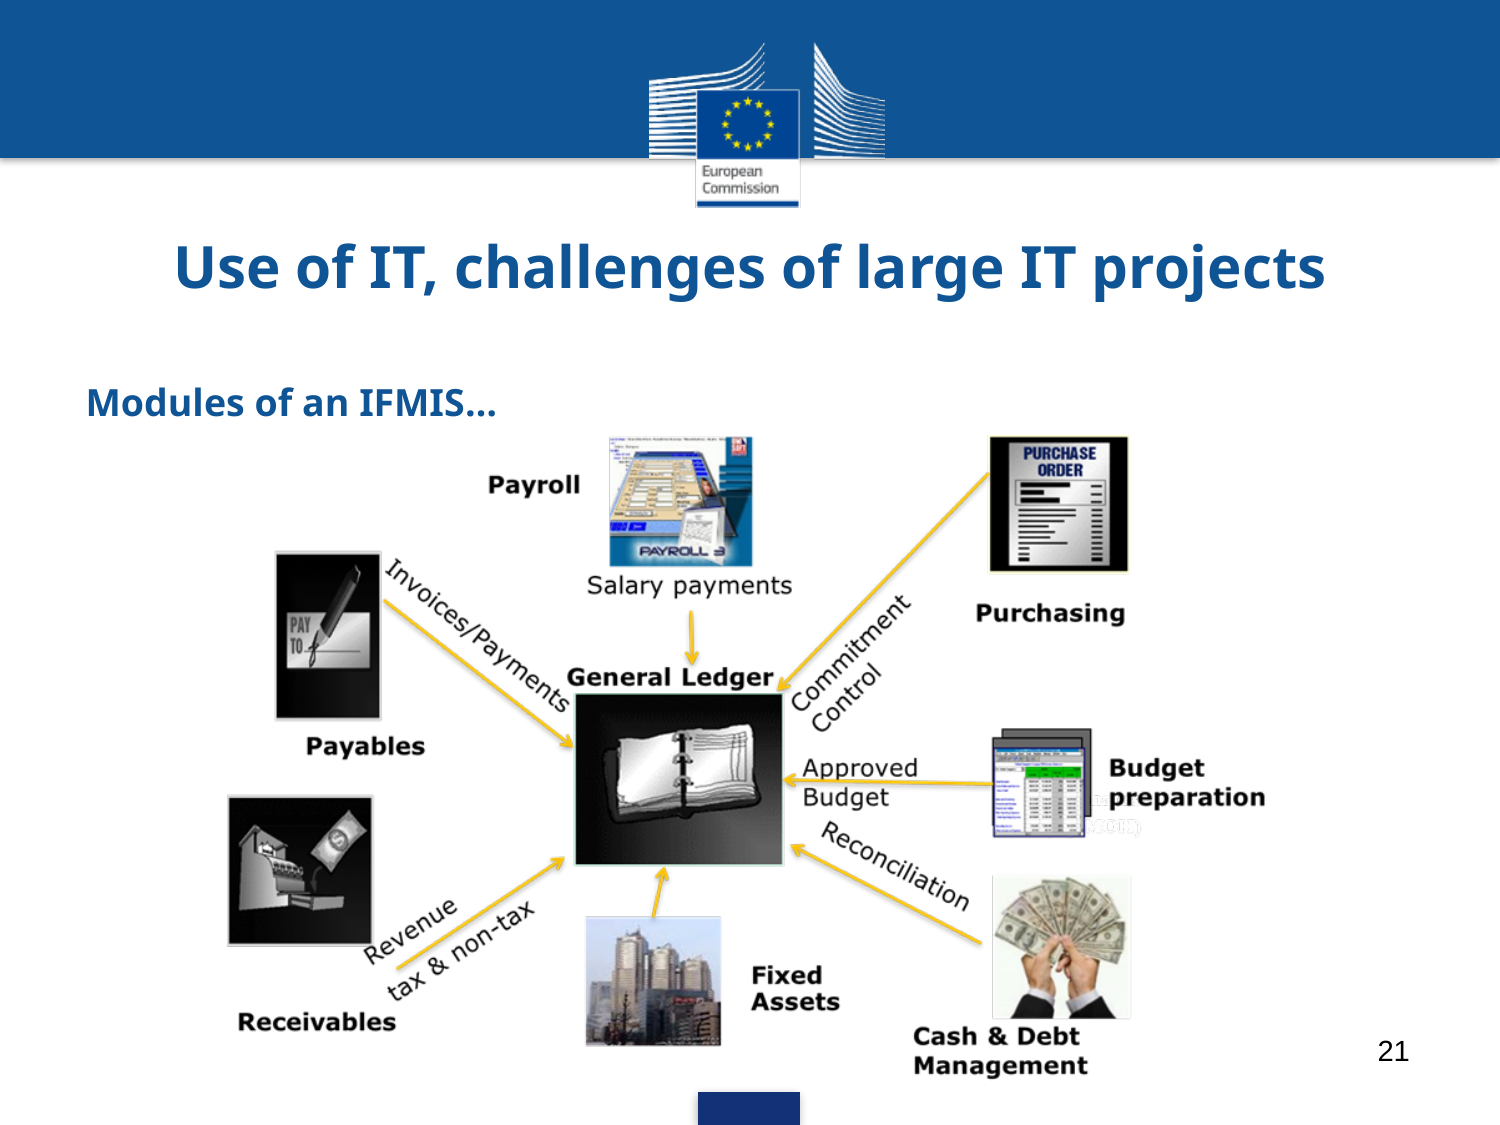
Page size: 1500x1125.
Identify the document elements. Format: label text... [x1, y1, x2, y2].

slide_number 21 [1280, 1024, 1426, 1103]
title Modules of an IFMIS… [64, 349, 1416, 453]
text_box Use of IT, challenges of large IT projects [0, 222, 1500, 308]
picture [221, 435, 1282, 1095]
picture [649, 42, 885, 208]
